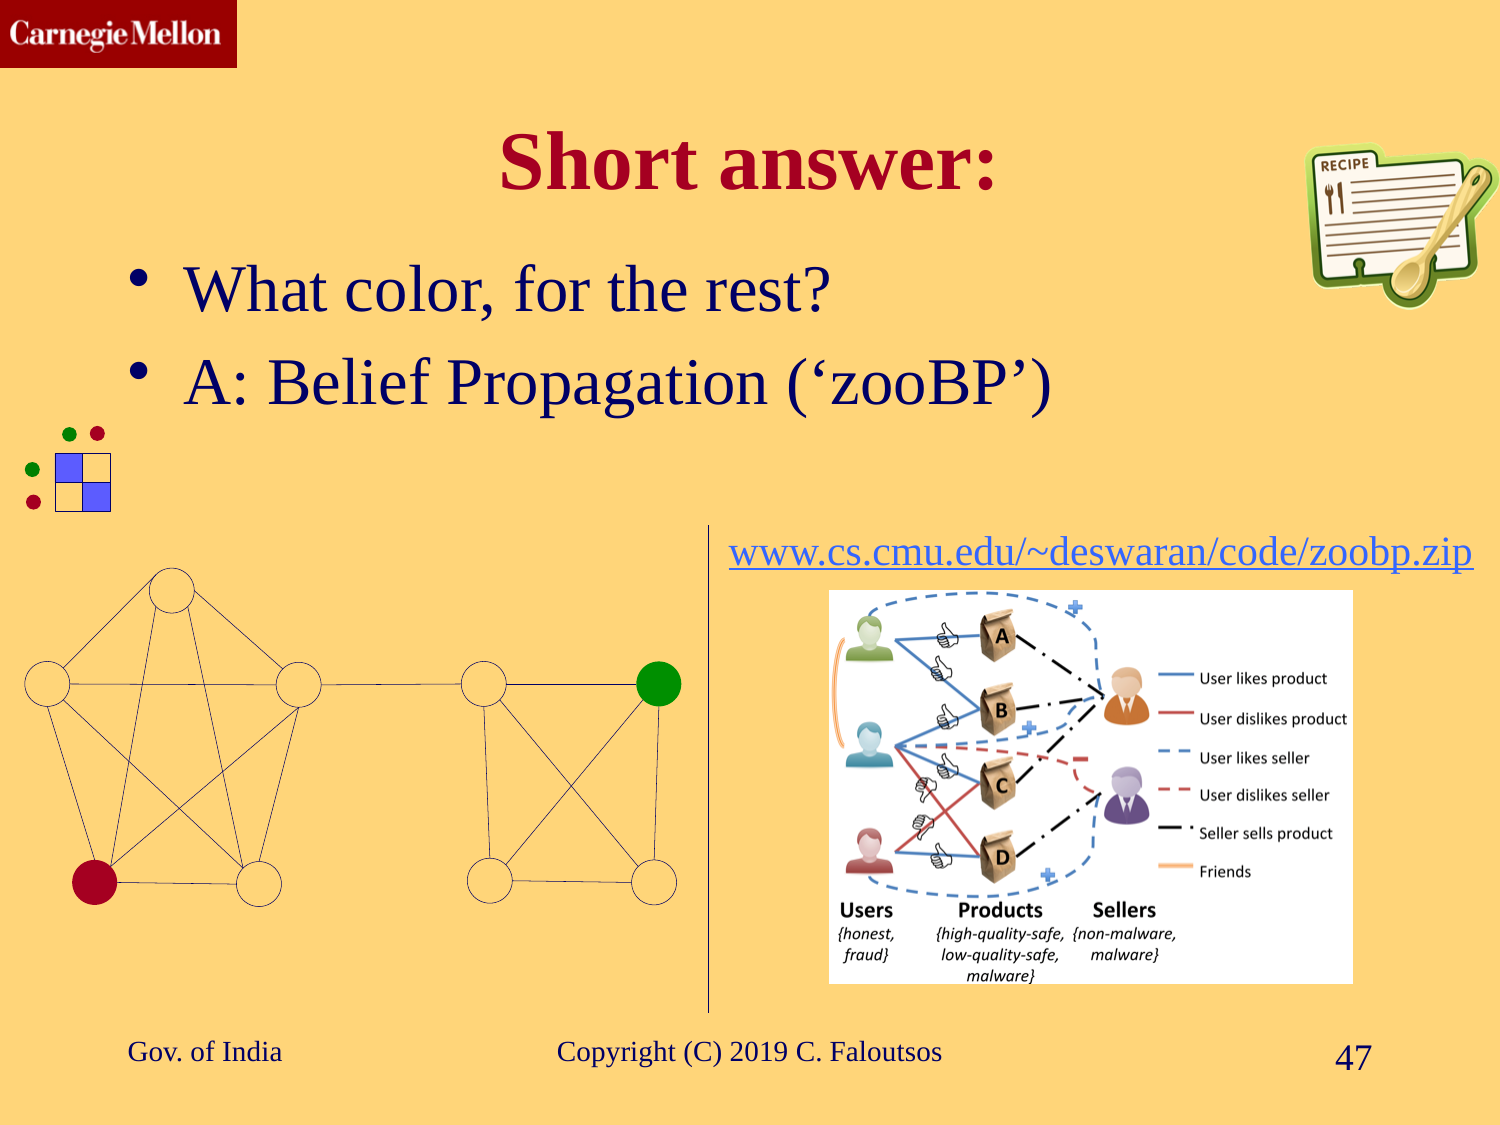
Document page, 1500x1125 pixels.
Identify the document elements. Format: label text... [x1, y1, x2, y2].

picture [0, 0, 237, 68]
title Short answer: [112, 99, 1388, 213]
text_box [24, 425, 111, 512]
slide_number Gov. of India [112, 1024, 426, 1101]
list What color, for the rest? A: Belief Propagation (‘zooBP’) [112, 237, 1168, 1001]
text_box www.cs.cmu.edu/~deswaran/code/zoobp.zip [713, 515, 1500, 624]
footer Copyright (C) 2019 C. Faloutsos [512, 1024, 988, 1101]
picture [1303, 141, 1500, 310]
slide_number 47 [1074, 1024, 1388, 1101]
picture [829, 590, 1353, 984]
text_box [24, 567, 682, 907]
